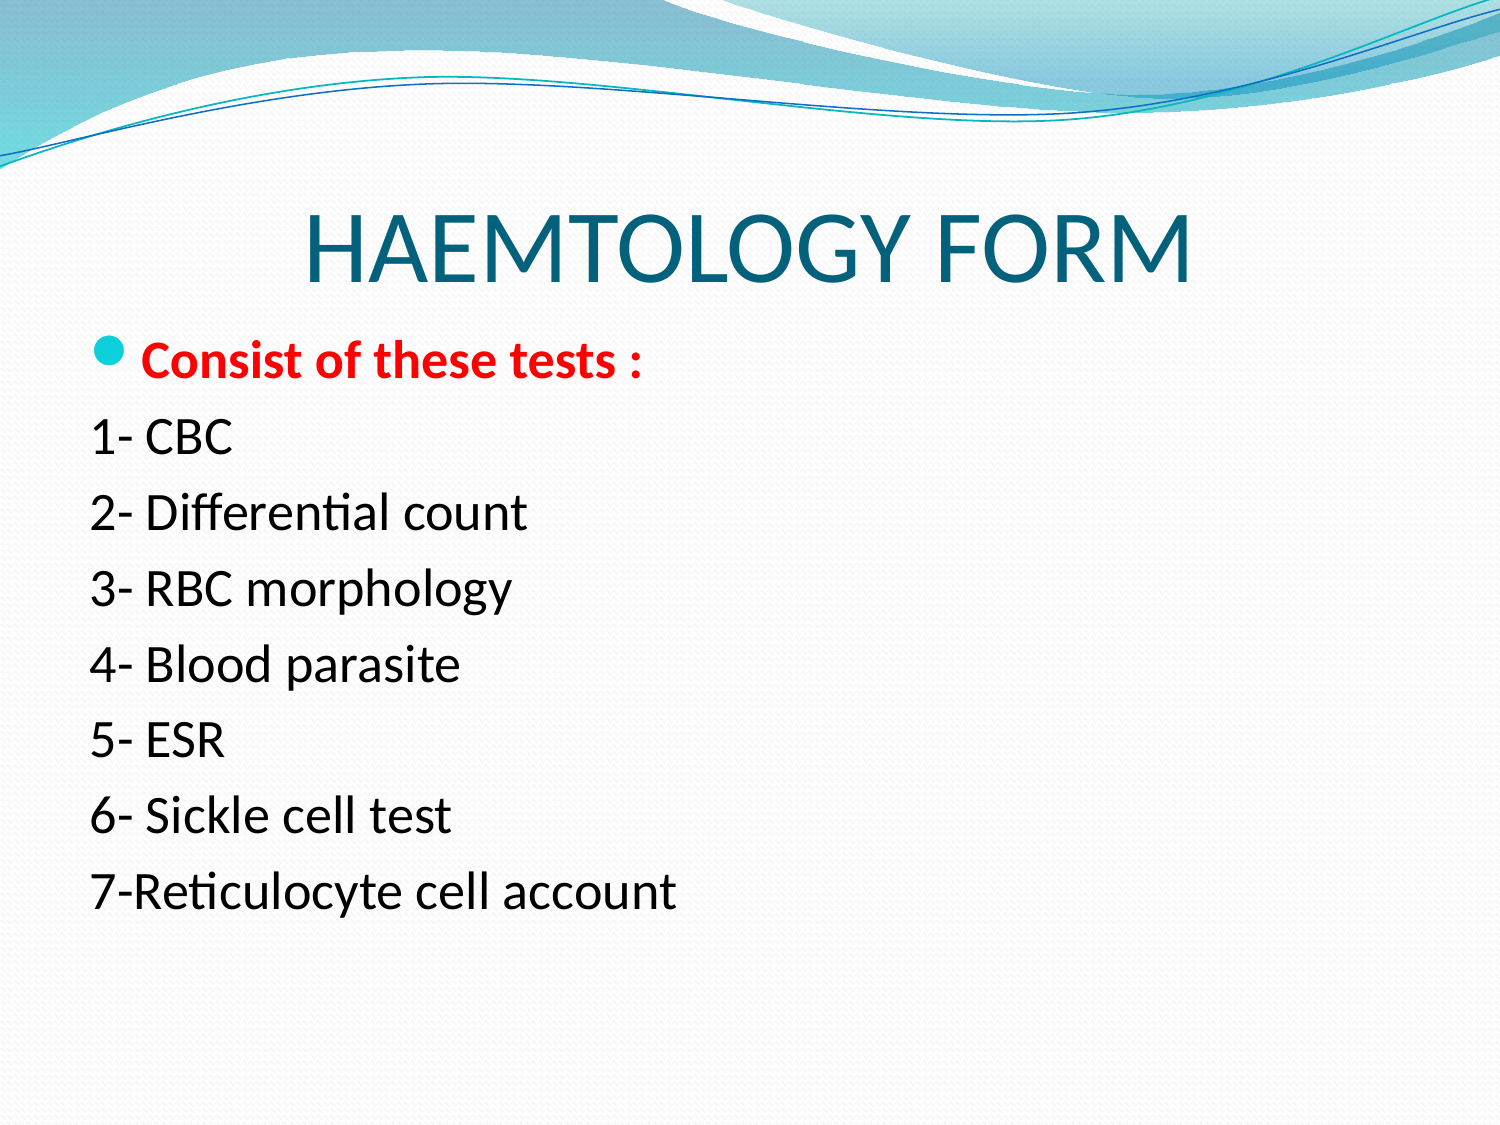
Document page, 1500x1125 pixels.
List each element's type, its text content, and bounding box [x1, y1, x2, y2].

list Consist of these tests : 1- CBC 2- Differential count 3- RBC morphology 4- Blood parasite 5- ESR 6- Sickle cell test 7-Reticulocyte cell account [75, 317, 1425, 1038]
title HAEMTOLOGY FORM [75, 115, 1425, 303]
